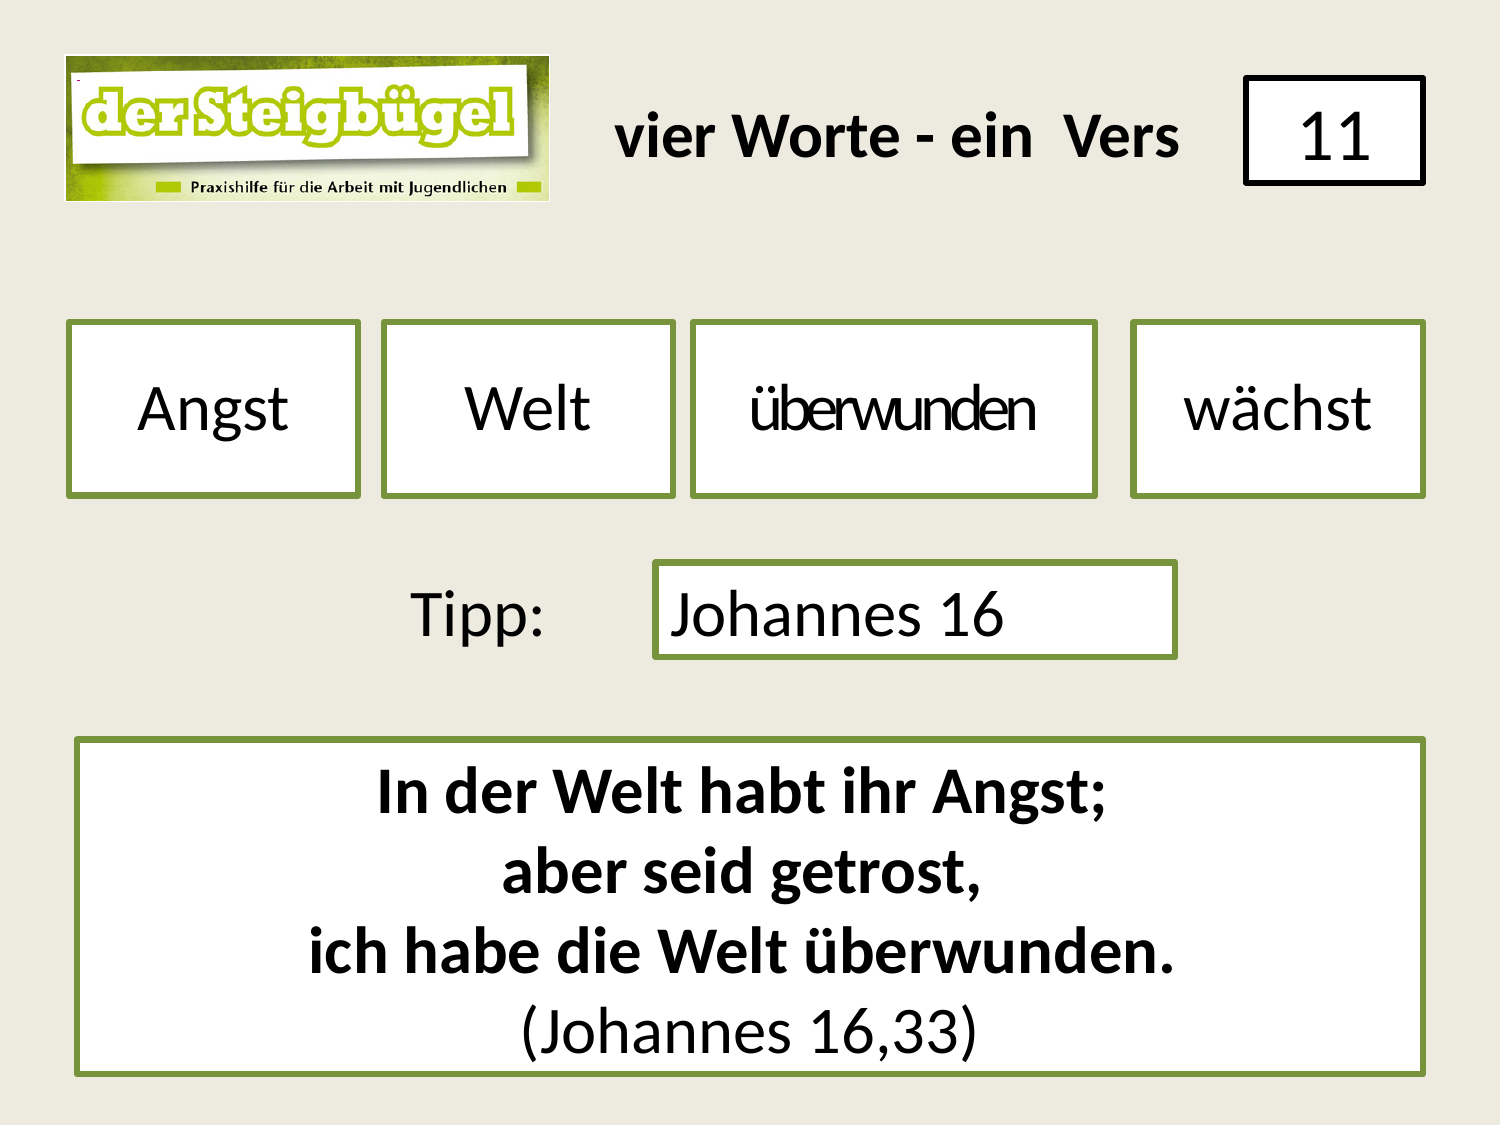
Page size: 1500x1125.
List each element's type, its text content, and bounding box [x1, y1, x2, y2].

text_box Johannes 16 [655, 562, 739, 658]
title vier Worte - ein Vers [584, 54, 1211, 209]
text_box 11 [1246, 78, 1424, 183]
text_box Tipp: [395, 562, 585, 658]
table_header [739, 536, 761, 688]
text_box In der Welt habt ihr Angst; aber seid getrost, ich habe die Welt überwunden. (Johannes 16,33) [76, 739, 1424, 1075]
text_box Johannes 16 [761, 562, 1176, 658]
picture [64, 54, 550, 202]
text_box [64, 290, 1424, 528]
